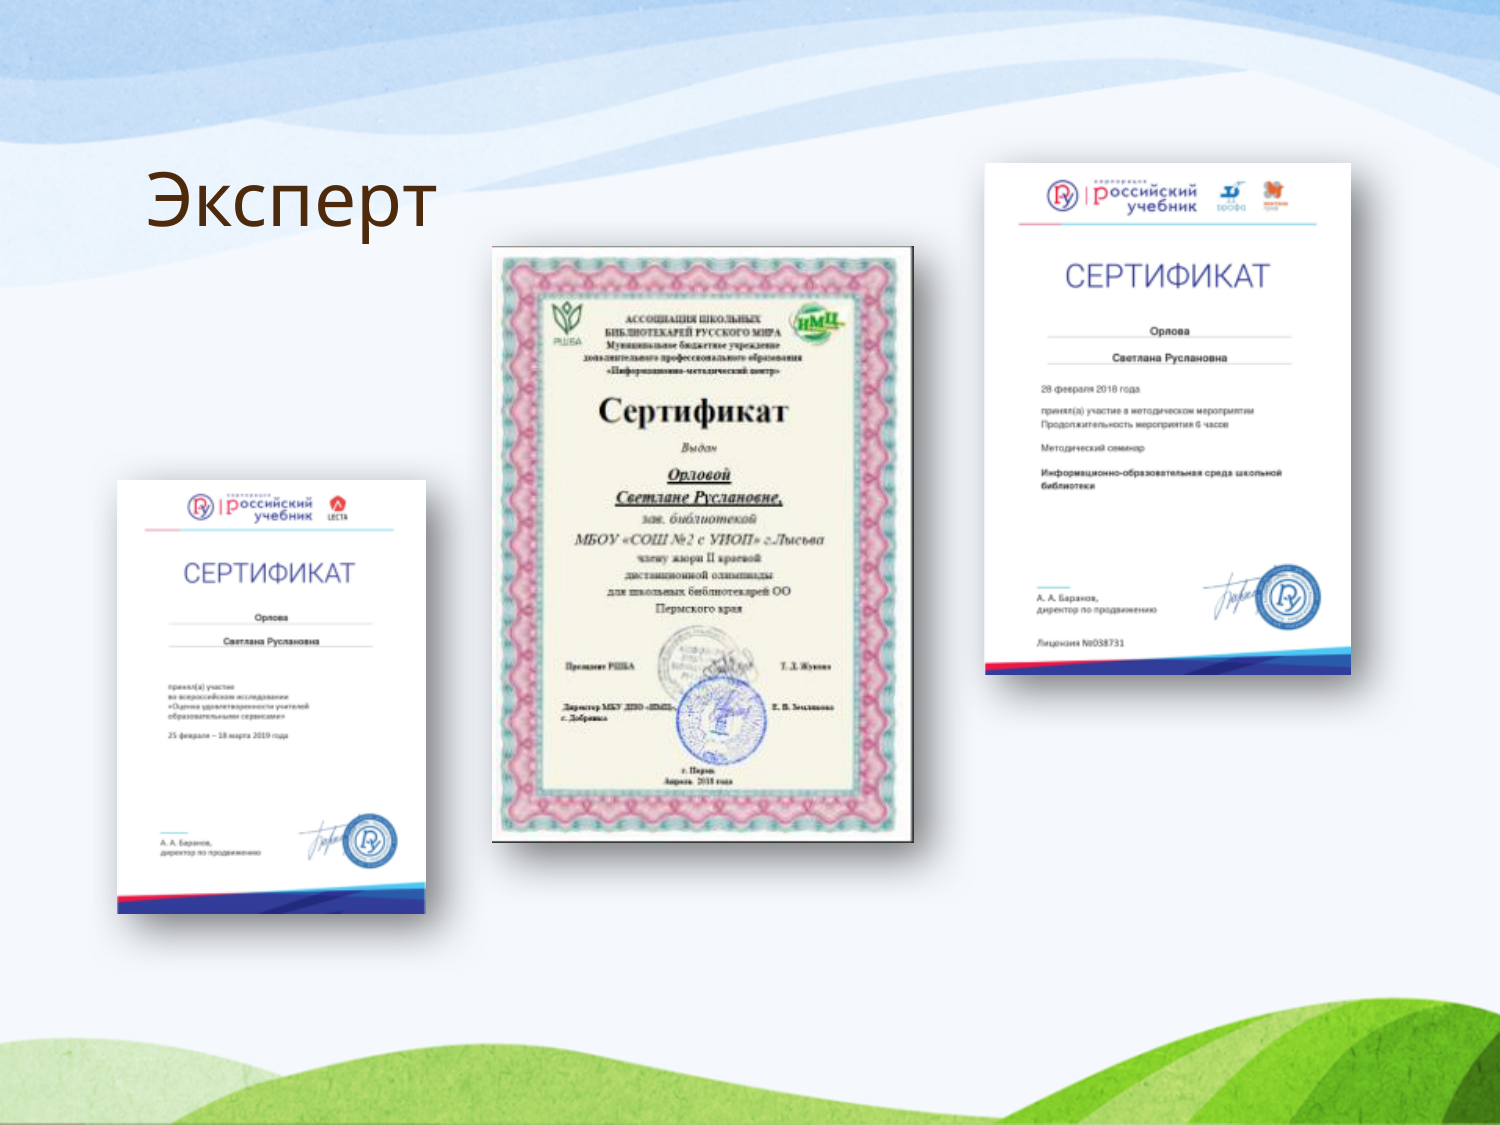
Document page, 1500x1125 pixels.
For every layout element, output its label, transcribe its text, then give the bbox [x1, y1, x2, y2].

picture [0, 0, 1500, 1125]
title Эксперт [131, 50, 1369, 250]
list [492, 245, 914, 843]
